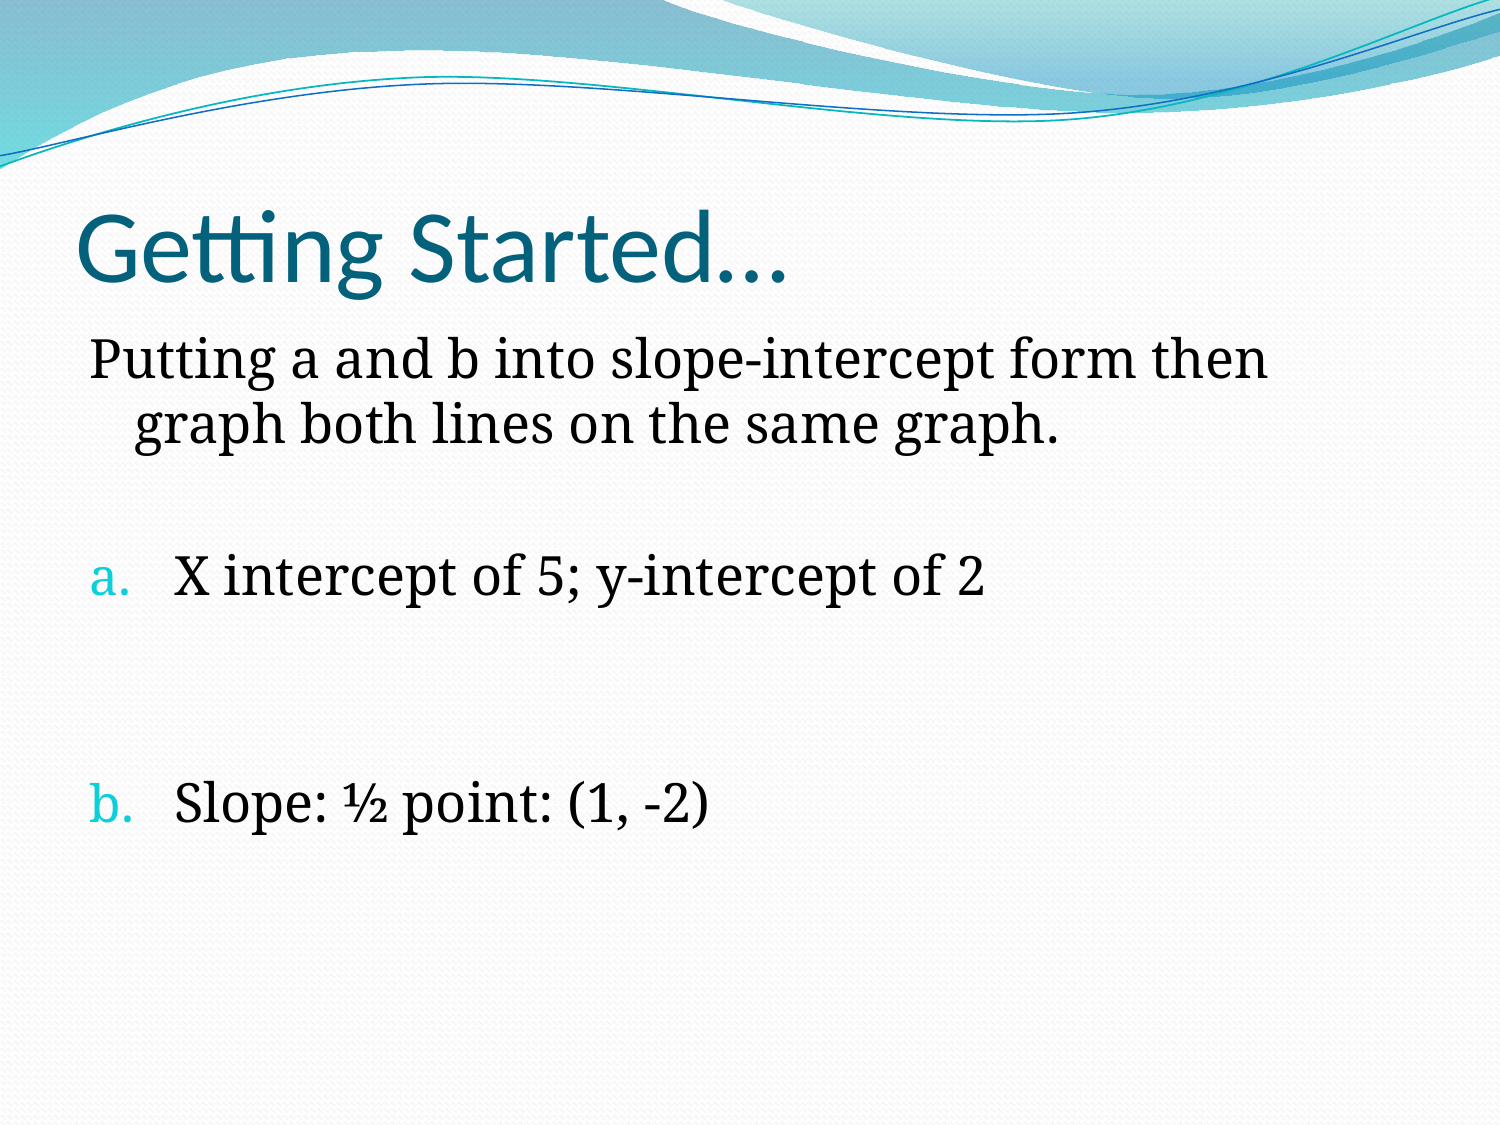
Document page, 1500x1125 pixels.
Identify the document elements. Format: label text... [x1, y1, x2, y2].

title Getting Started… [75, 115, 1425, 303]
list Putting a and b into slope-intercept form then graph both lines on the same graph. X intercept of 5; y-intercept of 2 Slope: ½ point: (1, -2) [75, 317, 1425, 1038]
